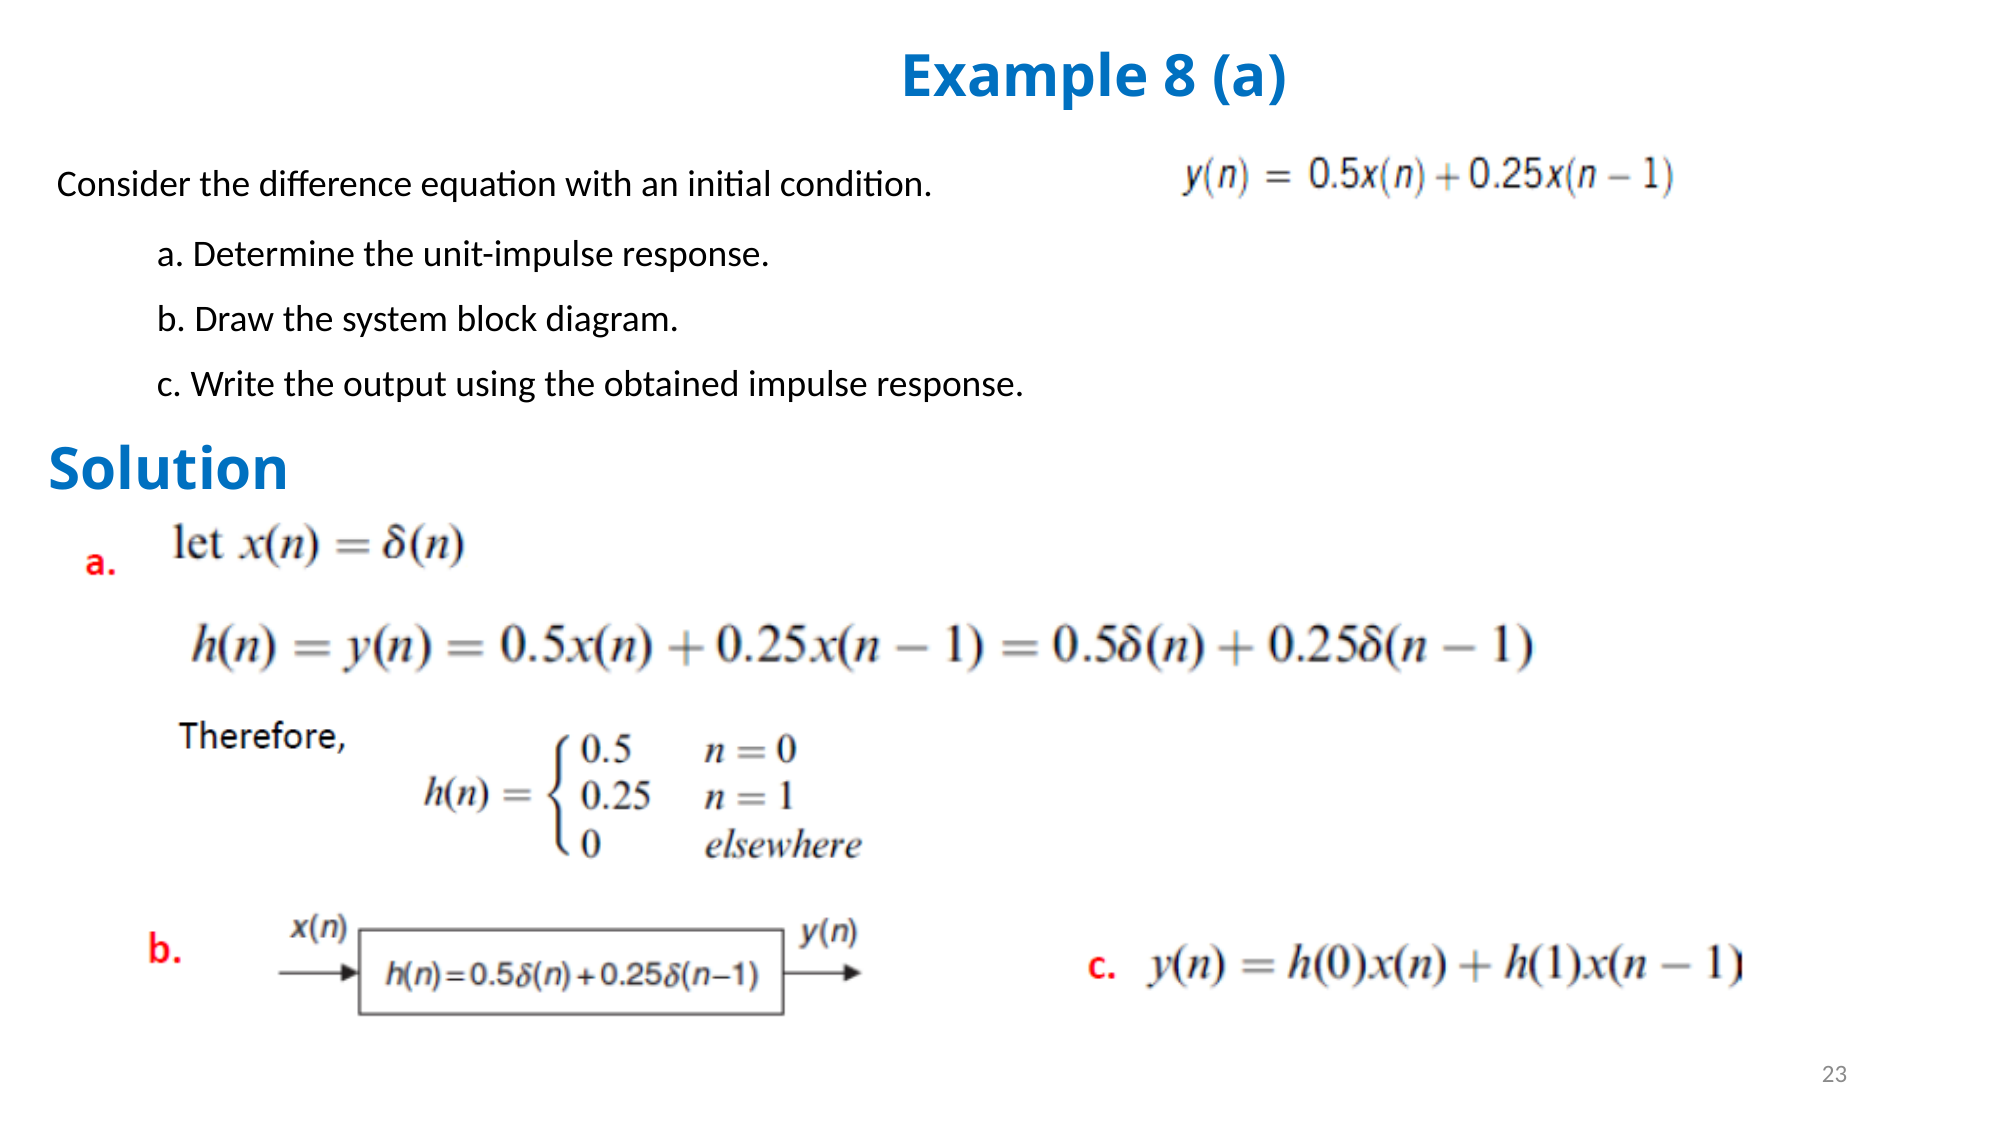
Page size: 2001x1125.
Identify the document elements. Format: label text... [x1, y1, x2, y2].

picture [97, 702, 1756, 1032]
text_box Example 8 (a) [886, 26, 1318, 116]
picture [1163, 142, 1692, 213]
text_box Solution [34, 419, 305, 509]
slide_number 23 [1412, 1042, 1863, 1103]
picture [65, 512, 485, 593]
picture [169, 605, 1545, 692]
